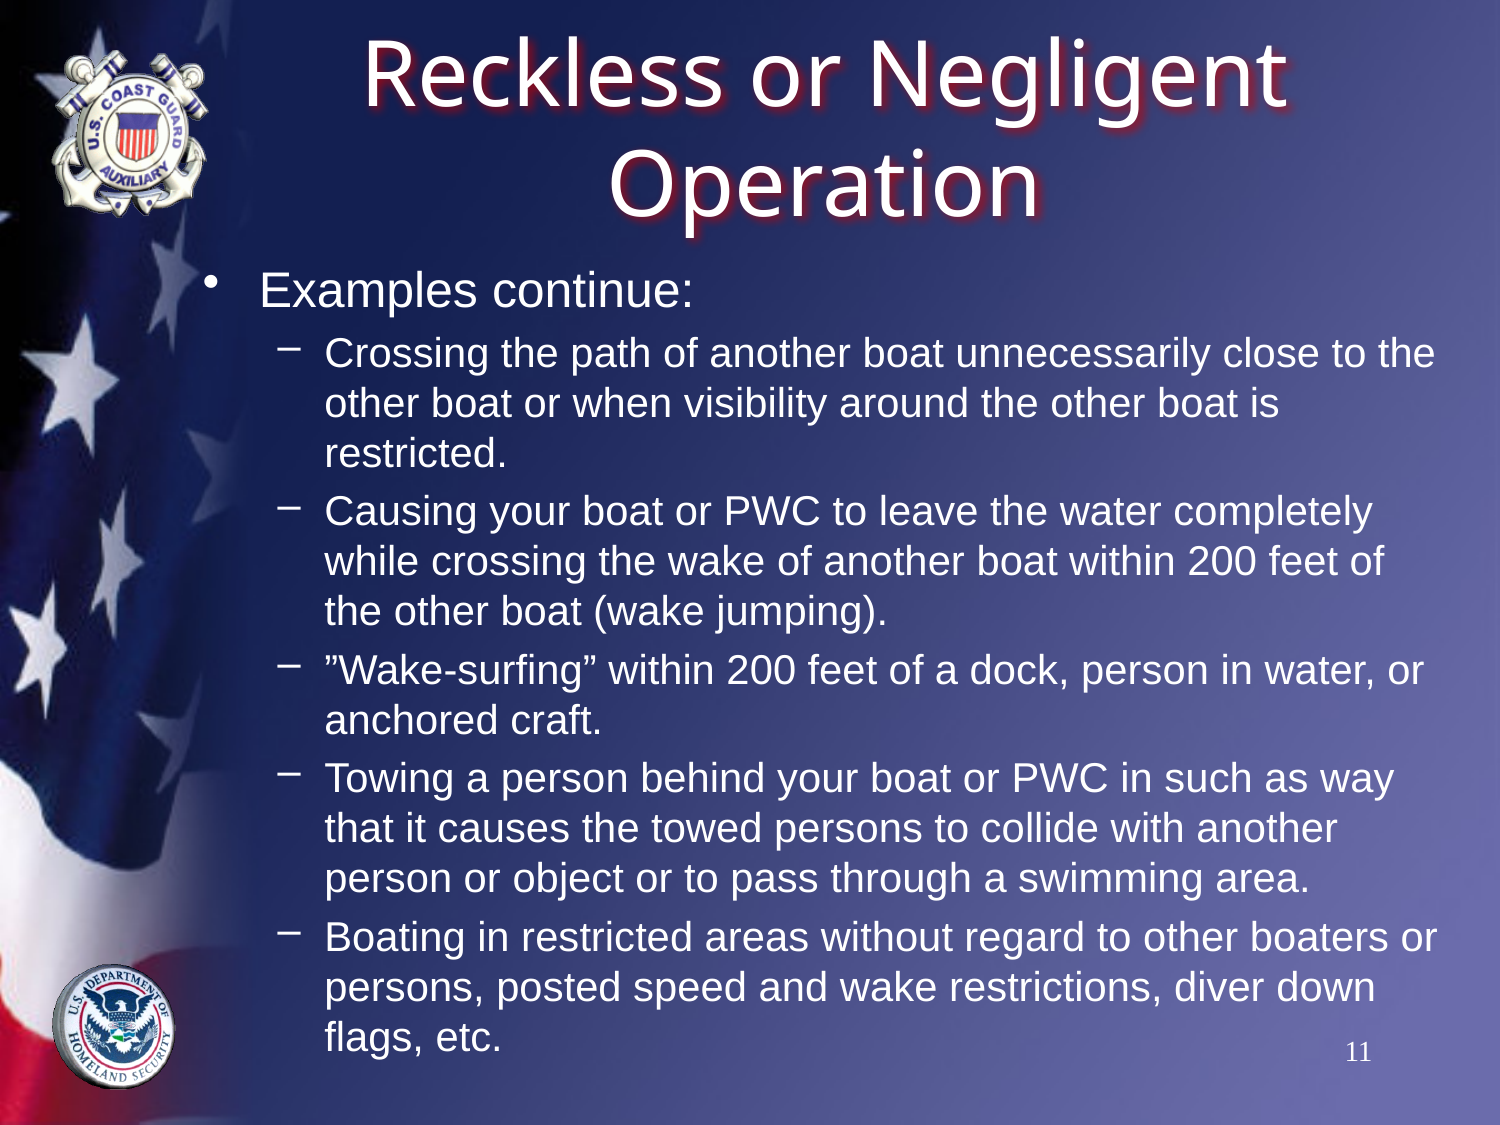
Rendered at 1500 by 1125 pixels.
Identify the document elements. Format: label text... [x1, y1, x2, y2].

slide_number 11 [1074, 1025, 1388, 1100]
list Examples continue: Crossing the path of another boat unnecessarily close to the other boat or when visibility around the other boat is restricted. Causing your boat or PWC to leave the water completely while crossing the wake of another boat within 200 feet of the other boat (wake jumping). ”Wake-surfing” within 200 feet of a dock, person in water, or anchored craft. Towing a person behind your boat or PWC in such as way that it causes the towed persons to collide with another person or object or to pass through a swimming area. Boating in restricted areas without regard to other boaters or persons, posted speed and wake restrictions, diver down flags, etc. [187, 249, 1463, 925]
title Reckless or Negligent Operation [187, 31, 1463, 219]
picture [0, 0, 1500, 1125]
